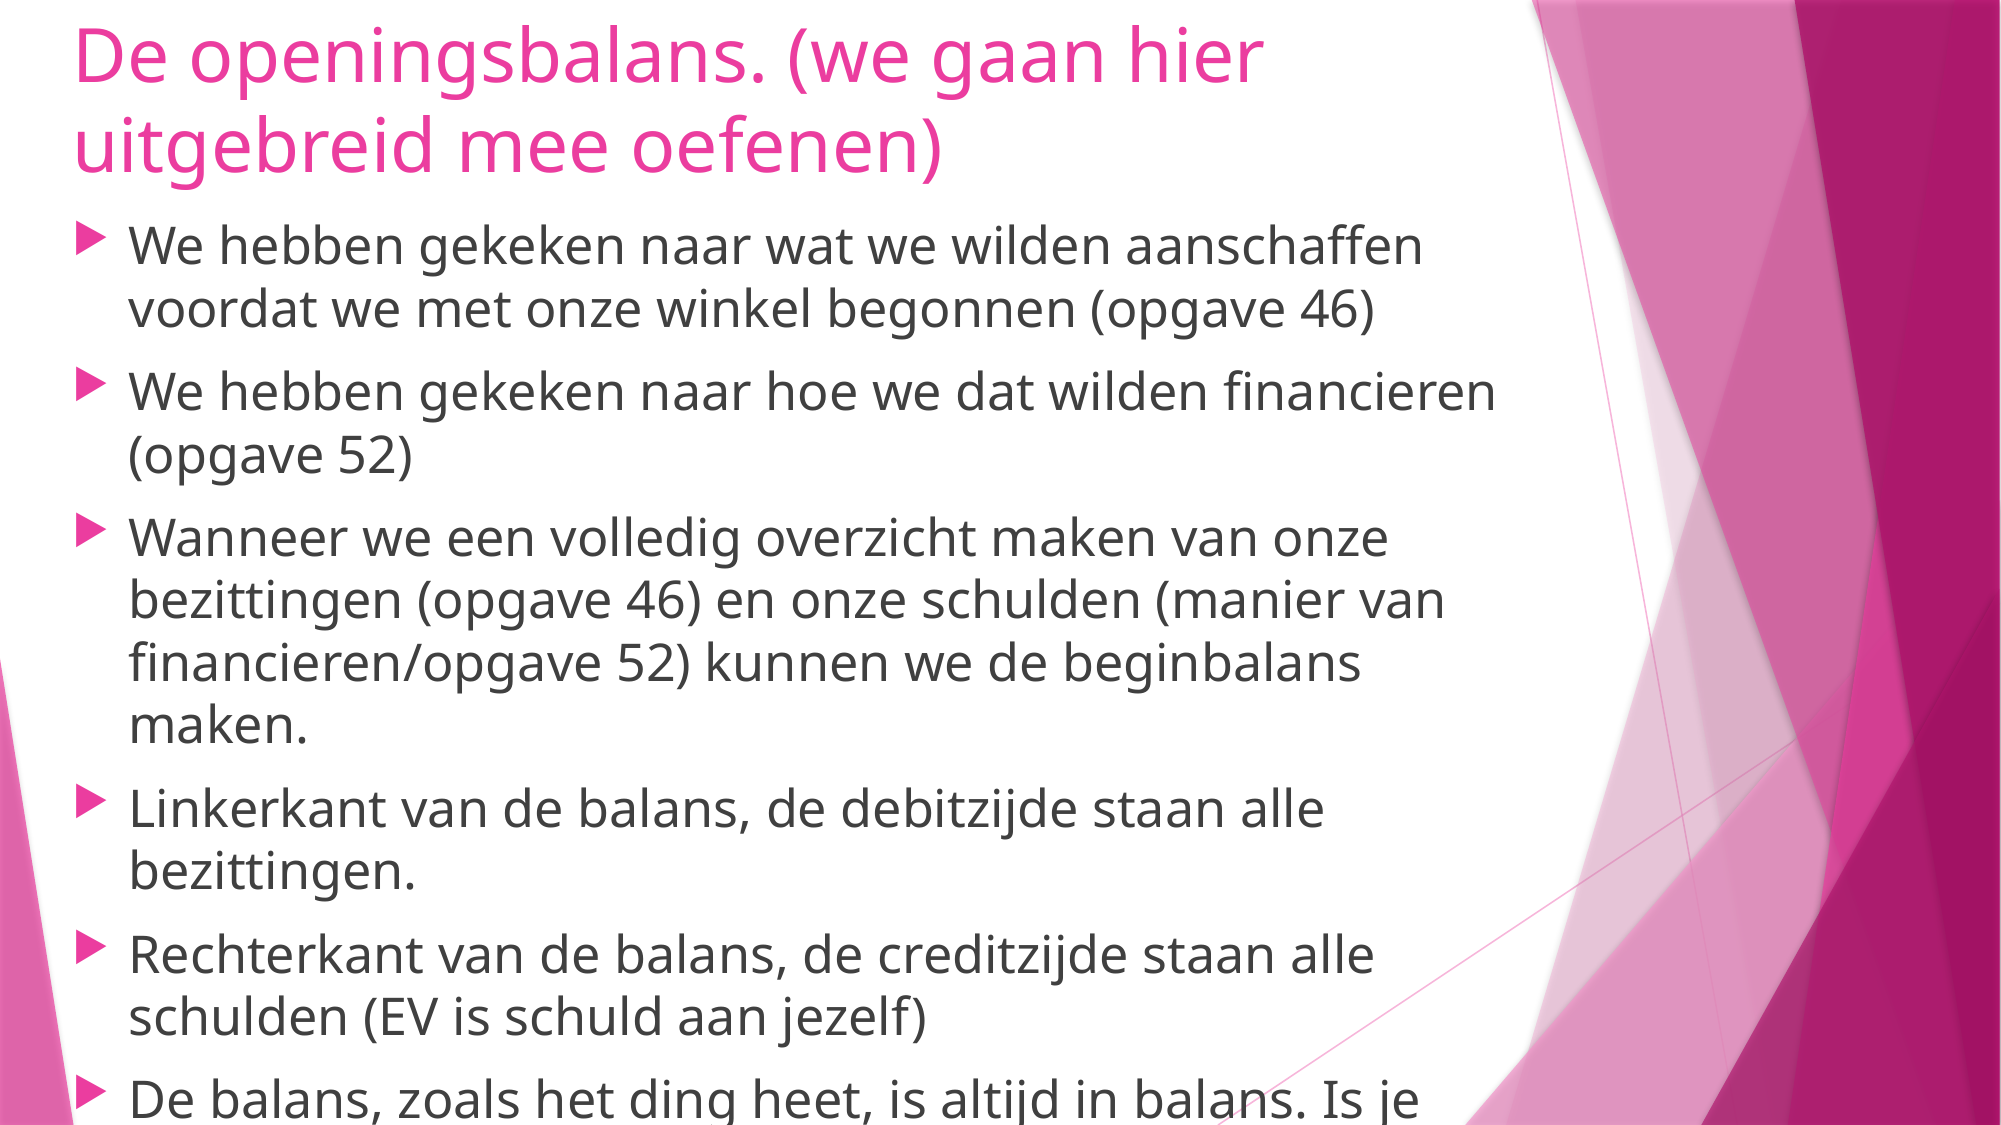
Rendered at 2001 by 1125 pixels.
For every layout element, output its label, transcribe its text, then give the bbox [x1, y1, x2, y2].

title De openingsbalans. (we gaan hier uitgebreid mee oefenen) [57, 0, 1522, 205]
list We hebben gekeken naar wat we wilden aanschaffen voordat we met onze winkel begonnen (opgave 46) We hebben gekeken naar hoe we dat wilden financieren (opgave 52) Wanneer we een volledig overzicht maken van onze bezittingen (opgave 46) en onze schulden (manier van financieren/opgave 52) kunnen we de beginbalans maken. Linkerkant van de balans, de debitzijde staan alle bezittingen. Rechterkant van de balans, de creditzijde staan alle schulden (EV is schuld aan jezelf) De balans, zoals het ding heet, is altijd in balans. Is je balans niet in balans is er iets fout gegaan. [57, 205, 1522, 992]
